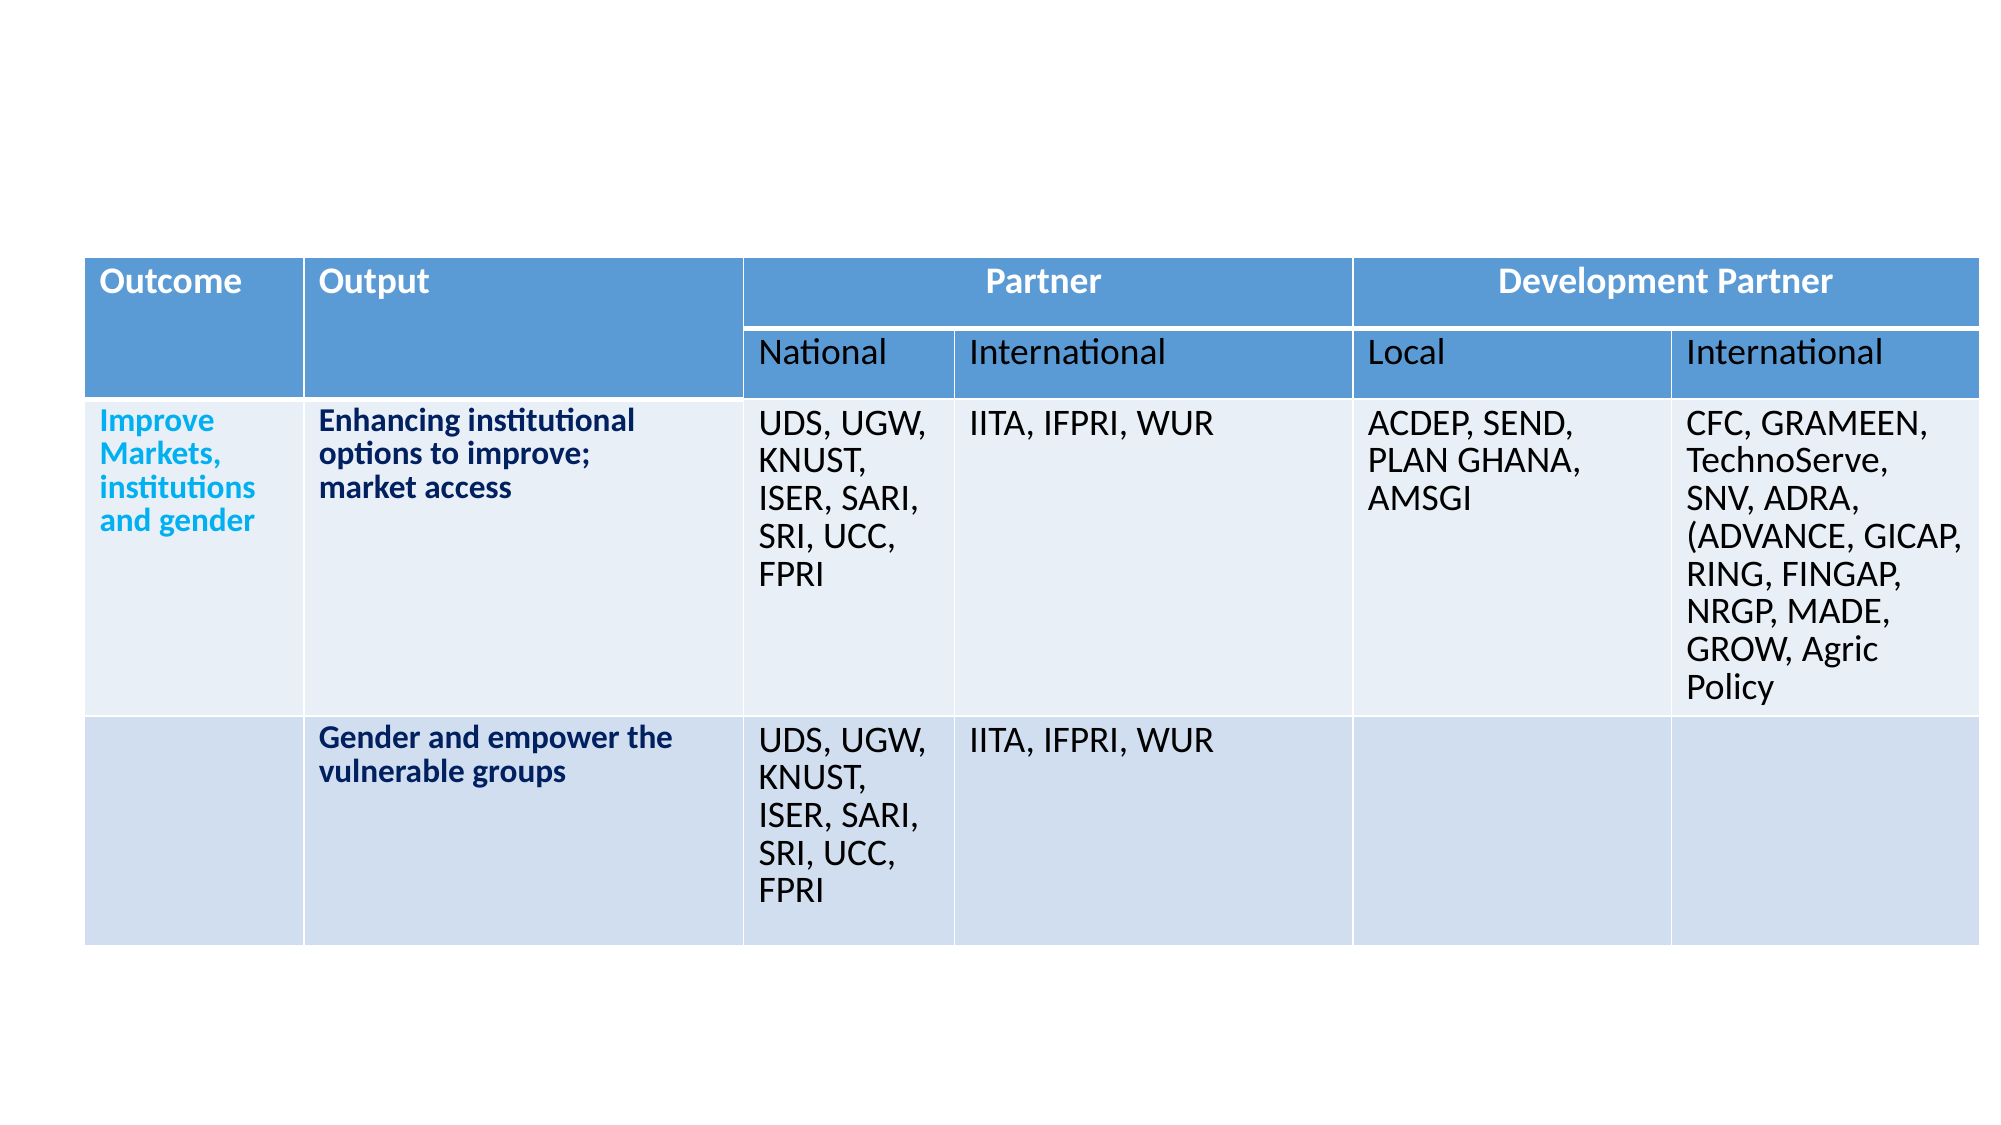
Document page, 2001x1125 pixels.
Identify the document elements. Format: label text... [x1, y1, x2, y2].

table_cell IITA, IFPRI, WUR [955, 400, 1352, 715]
table_cell [1672, 717, 1979, 945]
table_header Output [305, 258, 743, 397]
table_cell ACDEP, SEND, PLAN GHANA, AMSGI [1354, 400, 1671, 715]
table_cell Gender and empower the vulnerable groups [305, 717, 743, 945]
table_cell Local [1354, 331, 1671, 398]
table_cell International [955, 331, 1352, 398]
table_header Development Partner [1354, 258, 1979, 326]
table_cell Improve Markets, institutions and gender [85, 402, 303, 715]
table_cell [1354, 717, 1671, 945]
table_cell IITA, IFPRI, WUR [955, 717, 1352, 945]
table_cell International [1672, 331, 1979, 398]
table_cell [85, 717, 303, 945]
table_header Outcome [85, 258, 303, 397]
table_cell UDS, UGW, KNUST, ISER, SARI, SRI, UCC, FPRI [744, 400, 954, 715]
table_cell Enhancing institutional options to improve; market access [305, 402, 743, 715]
table_header Partner [744, 258, 1352, 326]
table_cell CFC, GRAMEEN, TechnoServe, SNV, ADRA, (ADVANCE, GICAP, RING, FINGAP, NRGP, MADE, GROW, Agric Policy [1672, 400, 1979, 715]
table_cell National [744, 331, 954, 398]
table_cell UDS, UGW, KNUST, ISER, SARI, SRI, UCC, FPRI [744, 717, 954, 945]
